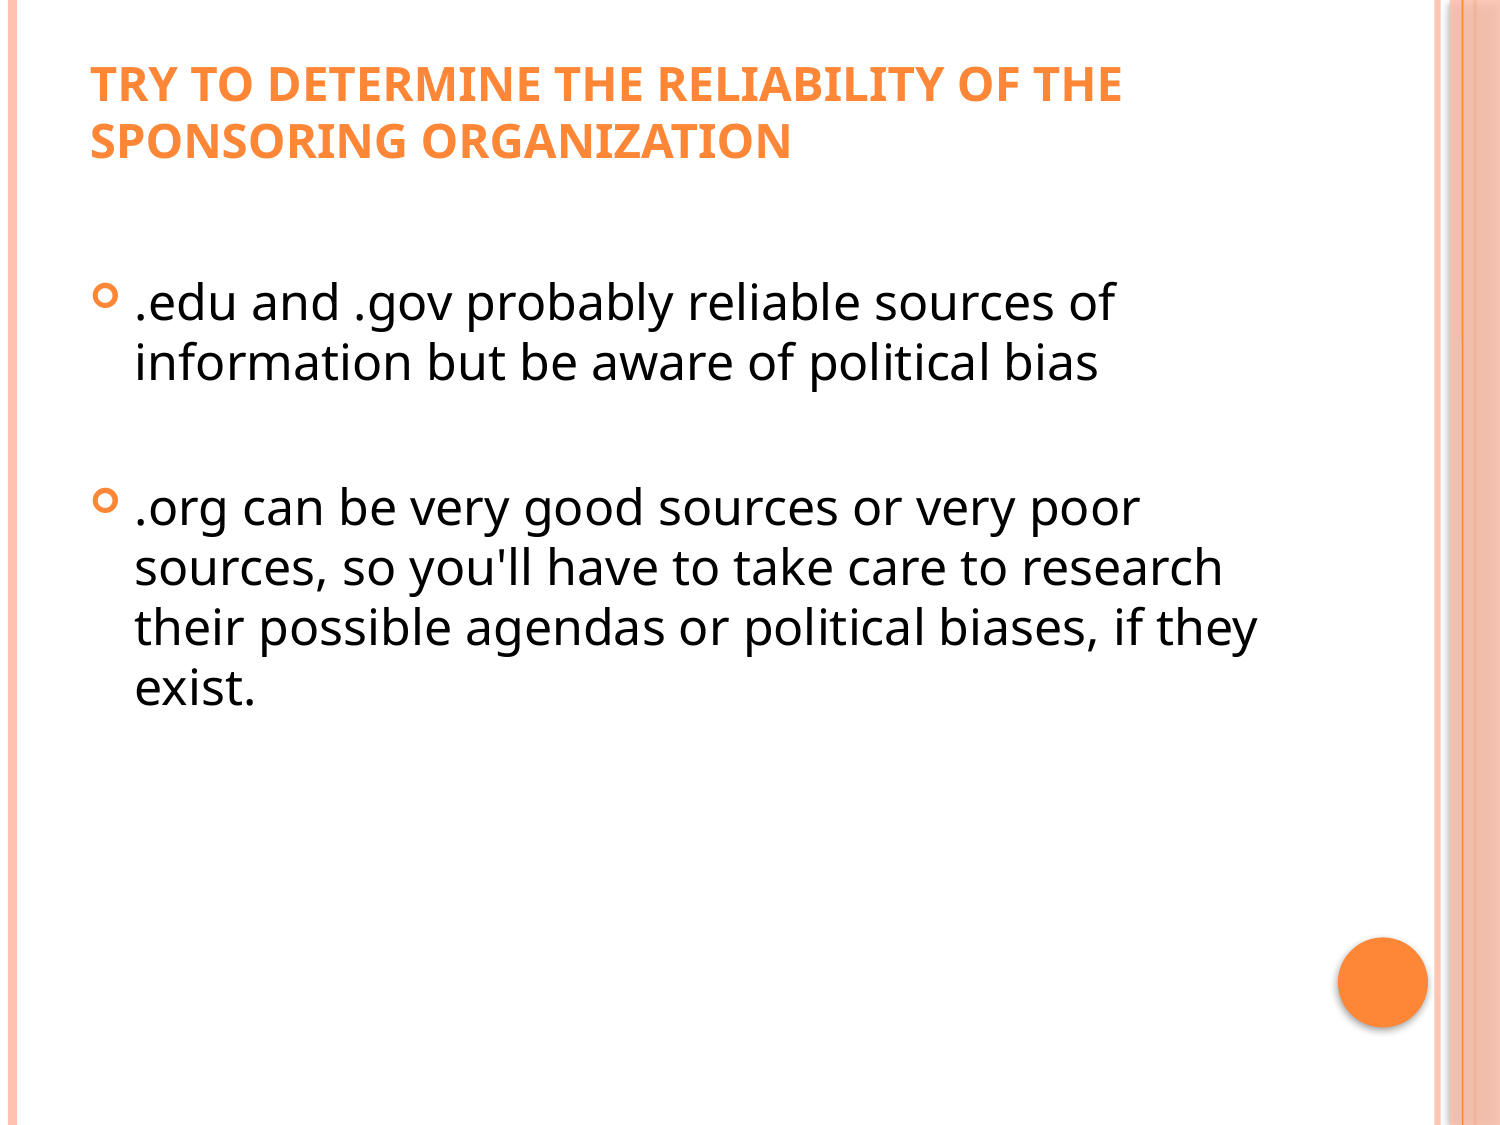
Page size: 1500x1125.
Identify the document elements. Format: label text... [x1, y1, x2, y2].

list .edu and .gov probably reliable sources of information but be aware of political bias .org can be very good sources or very poor sources, so you'll have to take care to research their possible agendas or political biases, if they exist. [75, 262, 1300, 1062]
title try to determine the reliability of the sponsoring organization [75, 45, 1300, 233]
